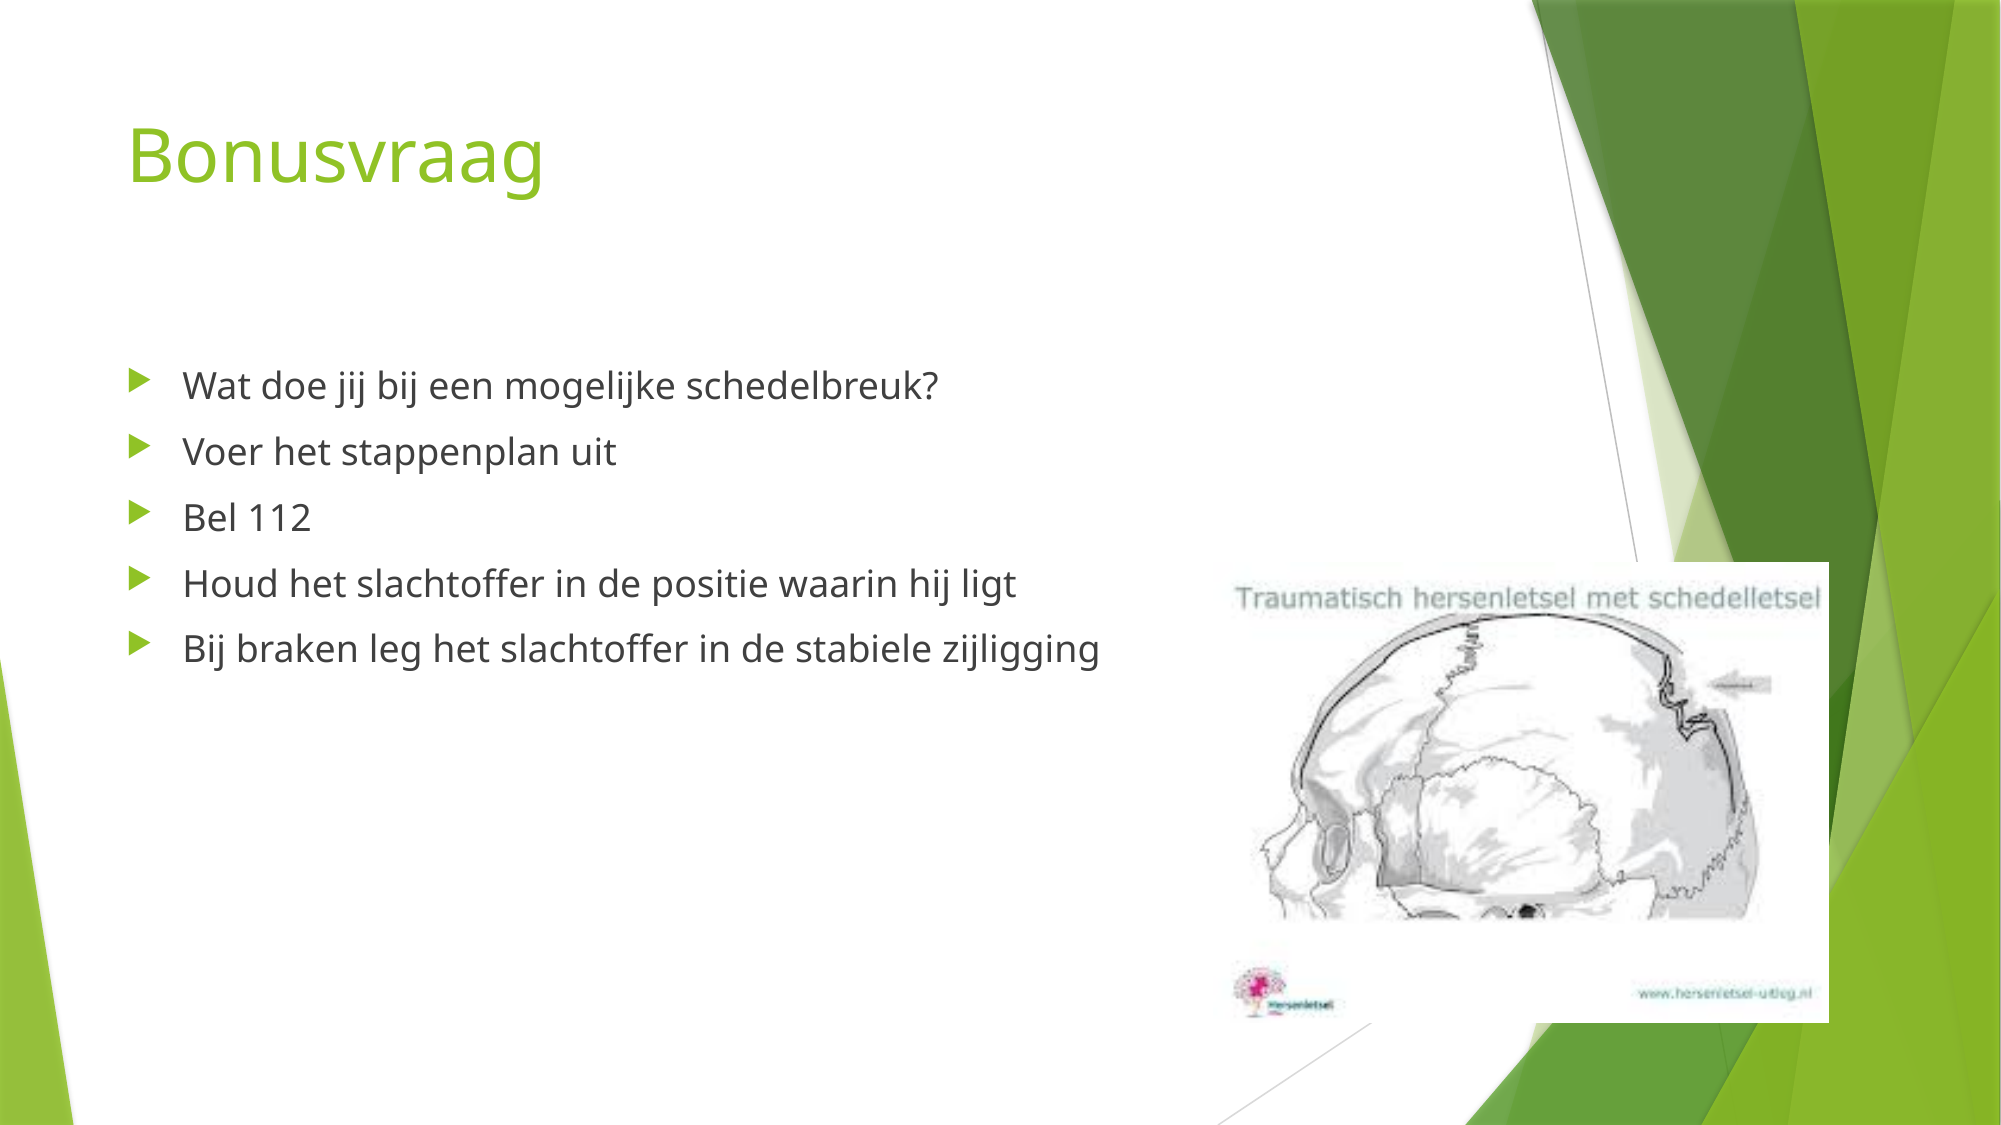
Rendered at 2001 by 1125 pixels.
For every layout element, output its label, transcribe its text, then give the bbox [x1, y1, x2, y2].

picture [1213, 561, 1830, 1024]
title Bonusvraag [111, 99, 1522, 317]
list Wat doe jij bij een mogelijke schedelbreuk? Voer het stappenplan uit Bel 112 Houd het slachtoffer in de positie waarin hij ligt Bij braken leg het slachtoffer in de stabiele zijligging [111, 354, 1522, 992]
